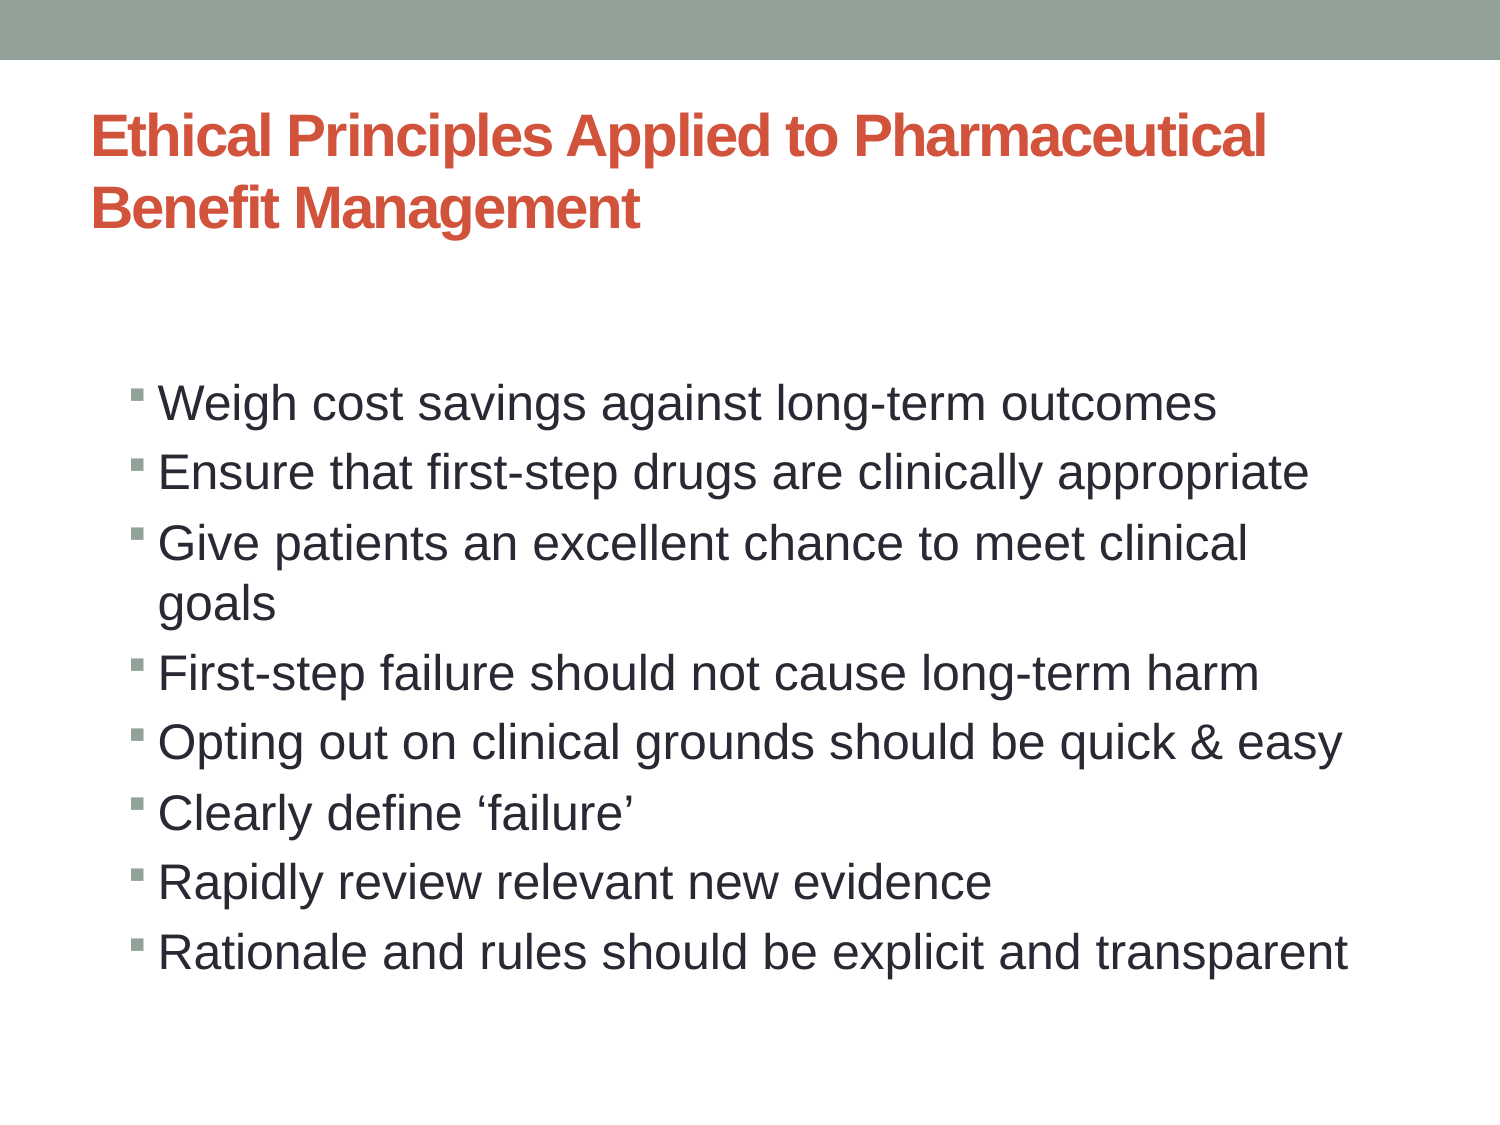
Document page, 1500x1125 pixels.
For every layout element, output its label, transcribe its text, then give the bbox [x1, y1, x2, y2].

list Weigh cost savings against long-term outcomes Ensure that first-step drugs are clinically appropriate Give patients an excellent chance to meet clinical goals First-step failure should not cause long-term harm Opting out on clinical grounds should be quick & easy Clearly define ‘failure’ Rapidly review relevant new evidence Rationale and rules should be explicit and transparent [112, 362, 1375, 1100]
title Ethical Principles Applied to Pharmaceutical Benefit Management [75, 87, 1425, 250]
